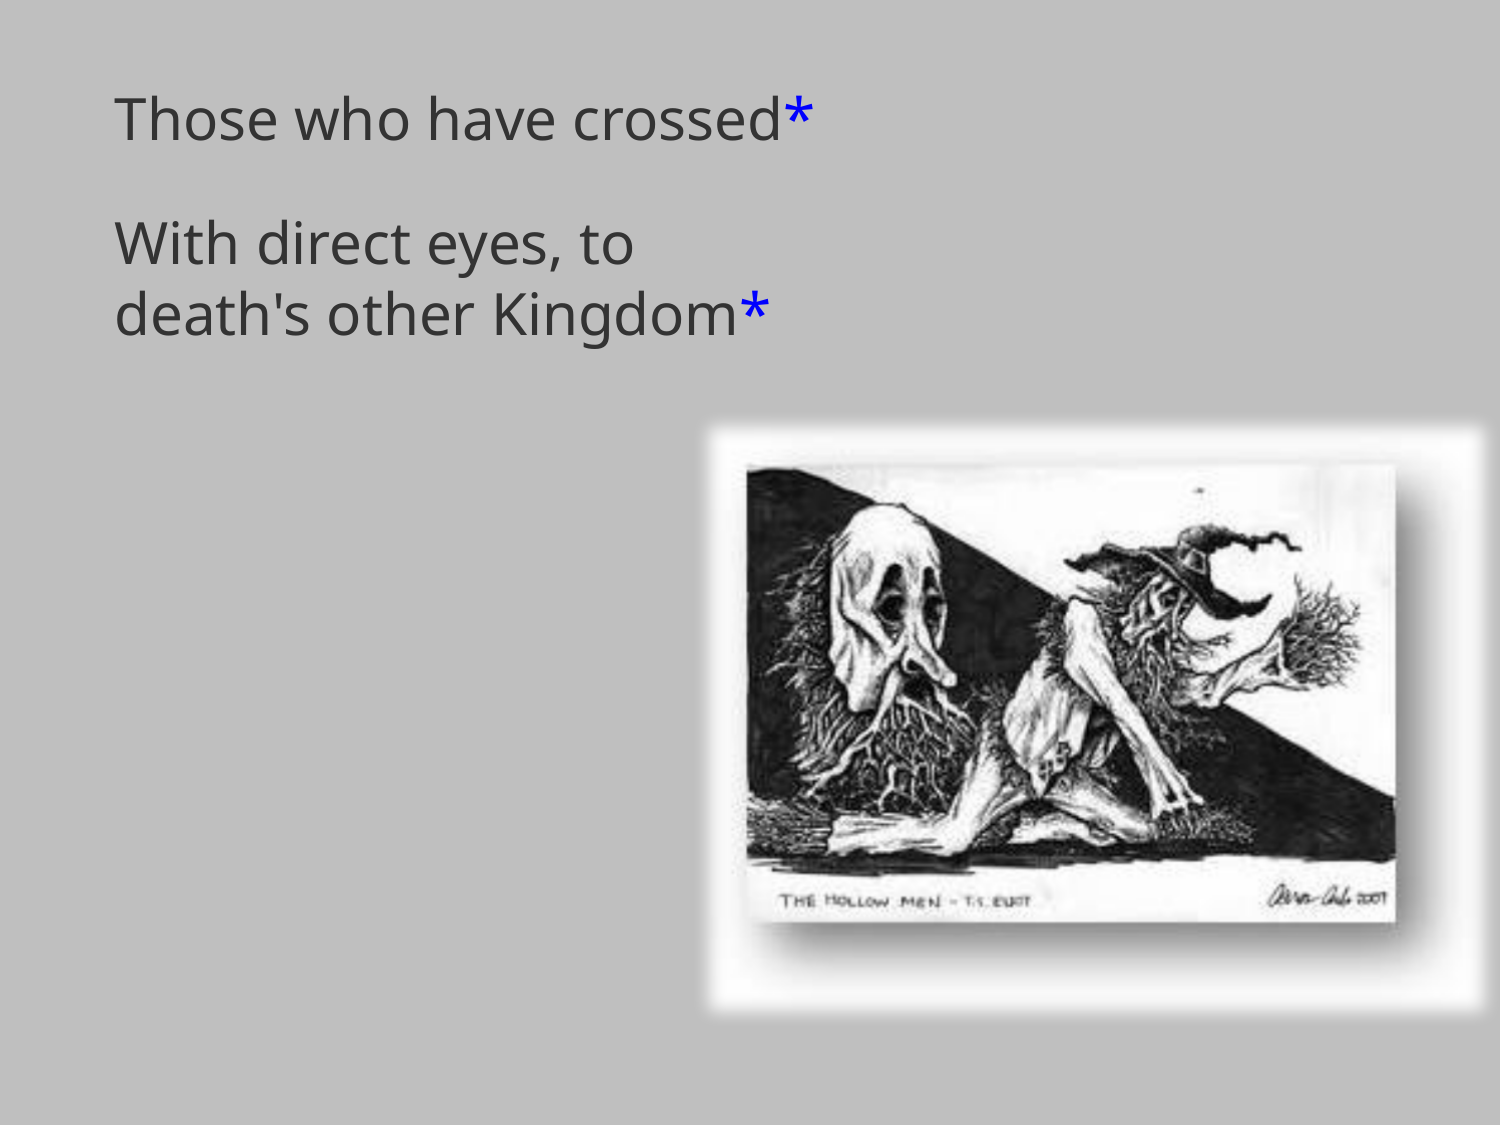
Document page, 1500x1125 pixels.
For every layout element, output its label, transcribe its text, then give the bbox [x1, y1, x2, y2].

text_box Those who have crossed* With direct eyes, to death's other Kingdom* [99, 75, 850, 504]
picture [690, 409, 1500, 1029]
